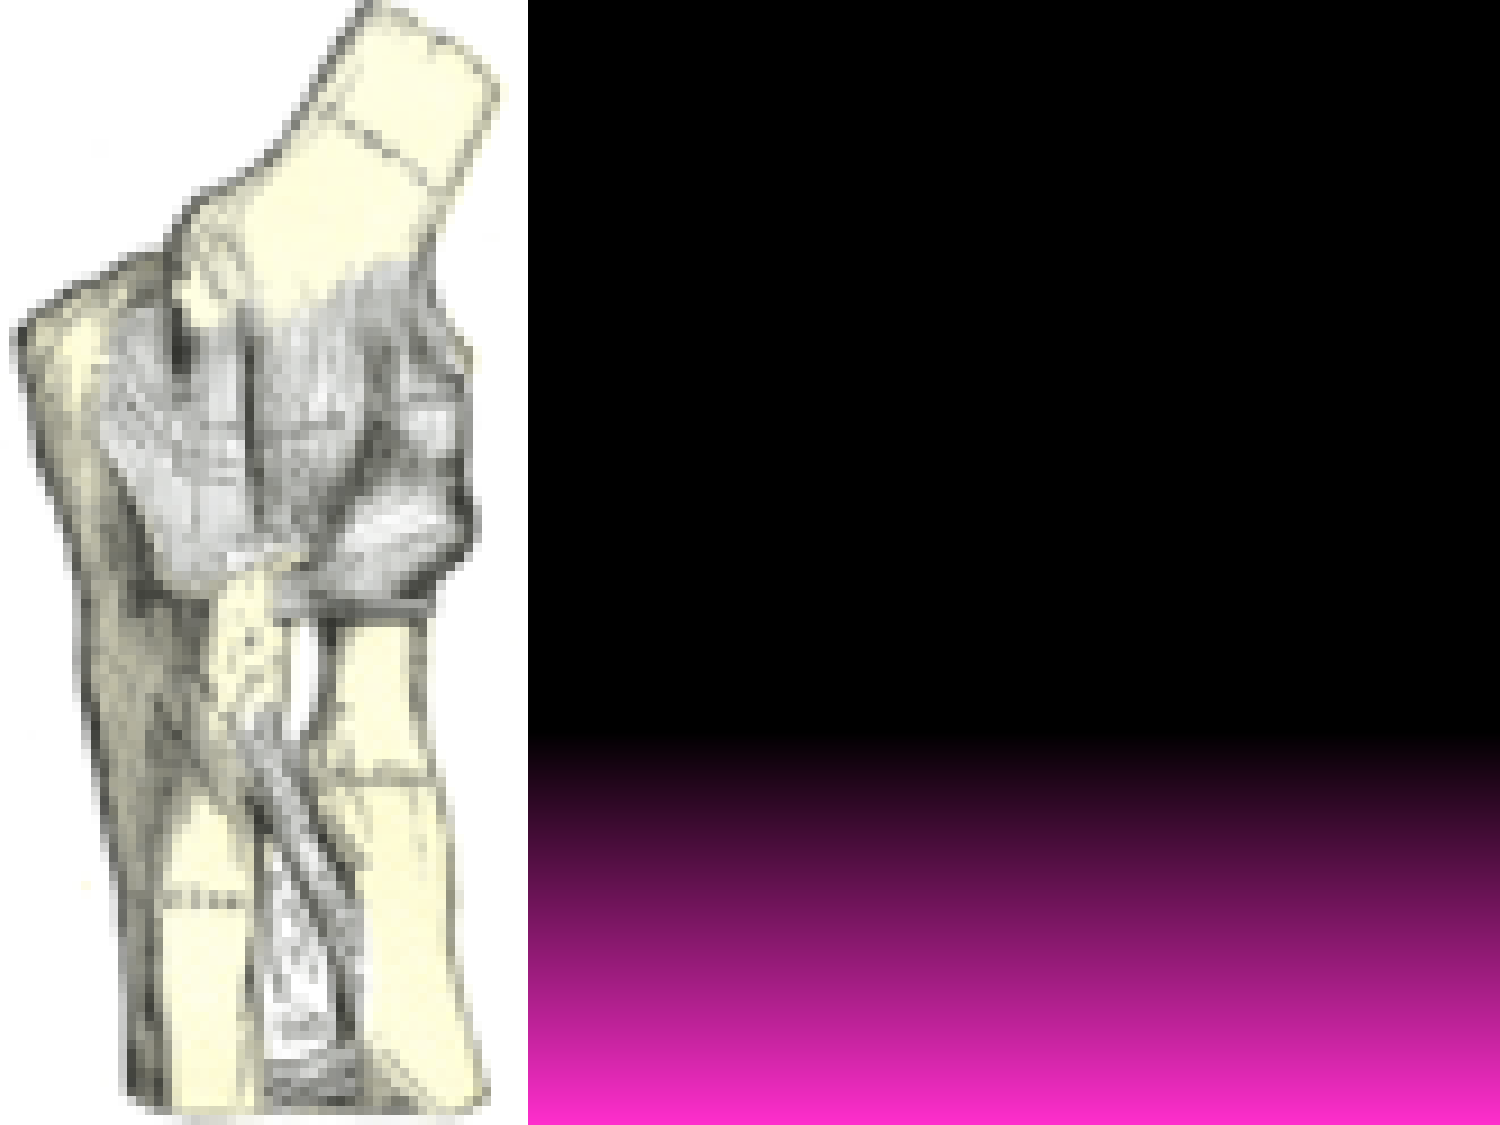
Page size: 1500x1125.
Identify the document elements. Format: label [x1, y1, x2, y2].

list [0, 0, 528, 1125]
